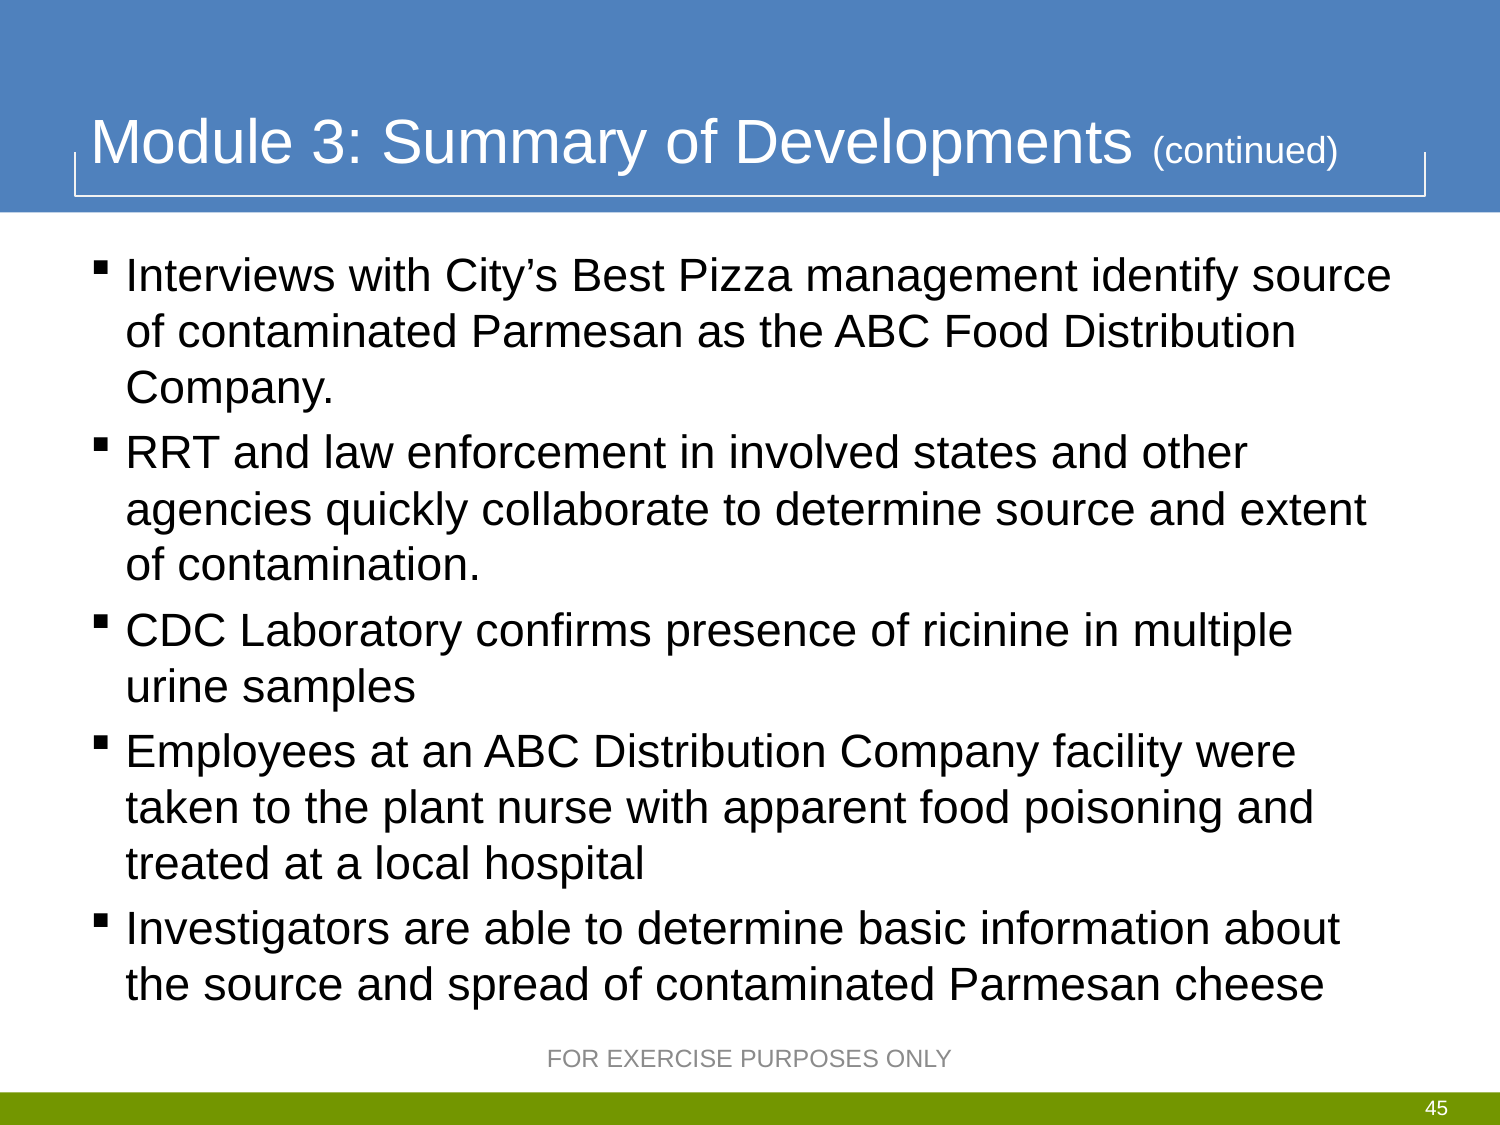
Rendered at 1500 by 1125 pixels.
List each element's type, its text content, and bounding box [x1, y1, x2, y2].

title Module 3: Summary of Developments (continued) [74, 44, 1426, 233]
list Interviews with City’s Best Pizza management identify source of contaminated Parmesan as the ABC Food Distribution Company. RRT and law enforcement in involved states and other agencies quickly collaborate to determine source and extent of contamination. CDC Laboratory confirms presence of ricinine in multiple urine samples Employees at an ABC Distribution Company facility were taken to the plant nurse with apparent food poisoning and treated at a local hospital Investigators are able to determine basic information about the source and spread of contaminated Parmesan cheese [74, 237, 1426, 1026]
footer FOR EXERCISE PURPOSES ONLY [512, 1042, 988, 1103]
